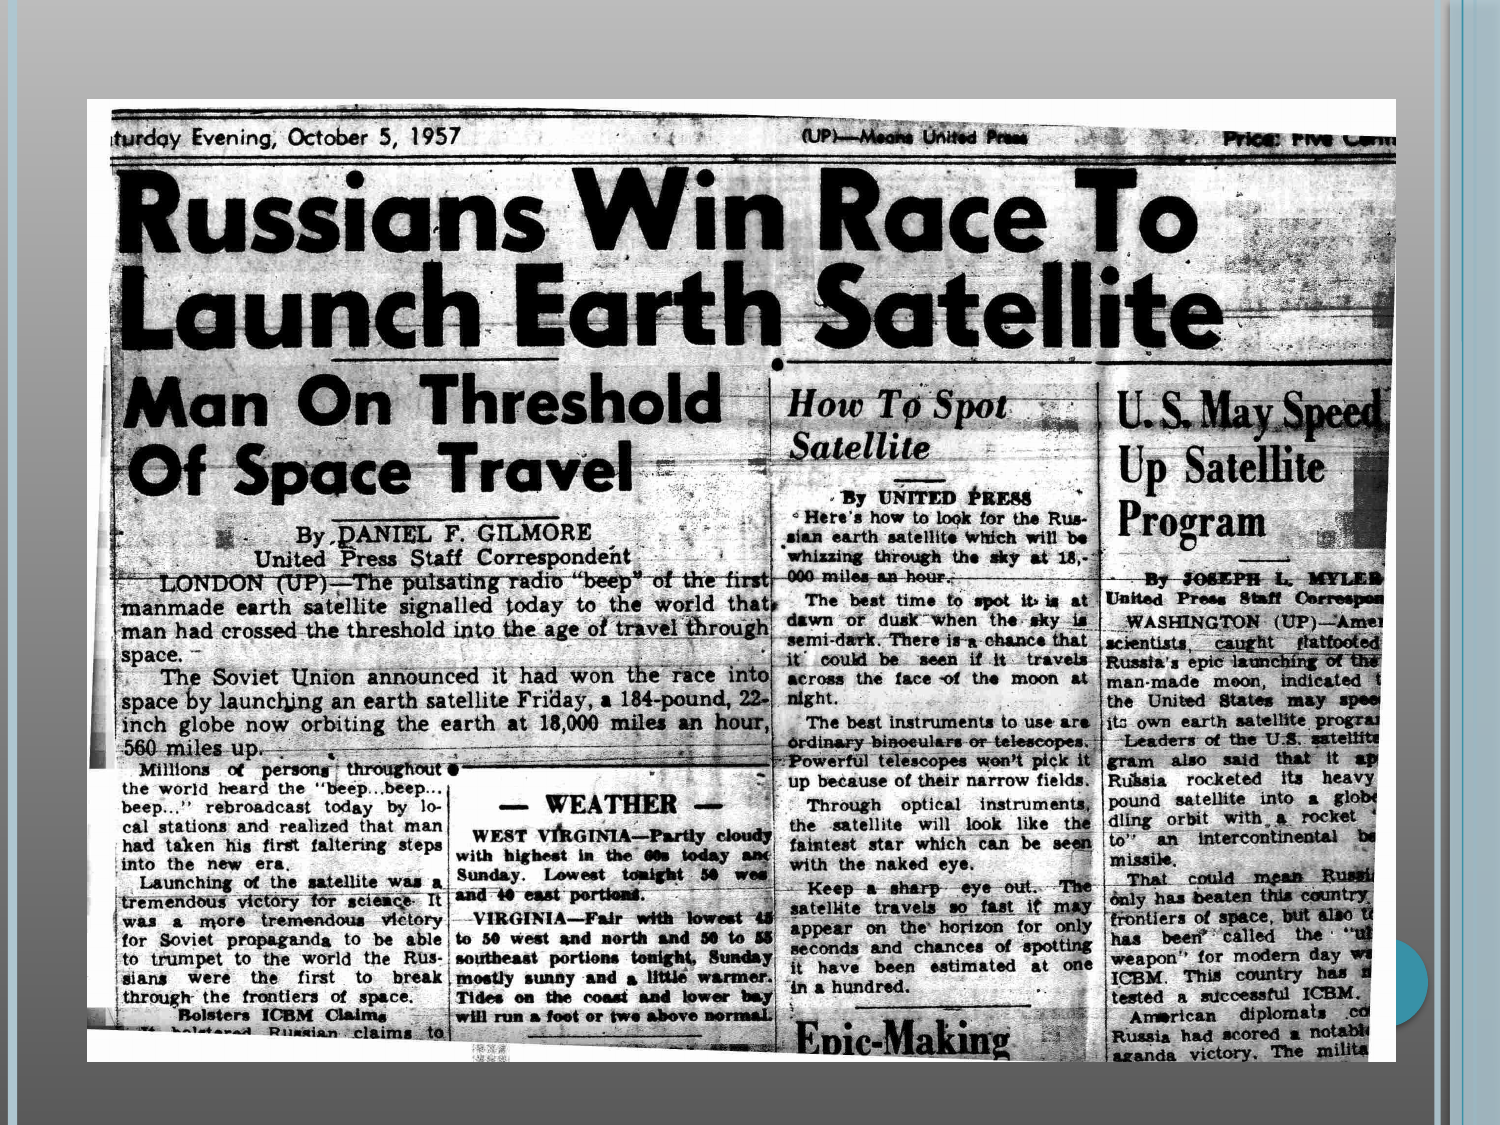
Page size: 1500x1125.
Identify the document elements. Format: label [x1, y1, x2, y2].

list [87, 99, 1396, 1063]
